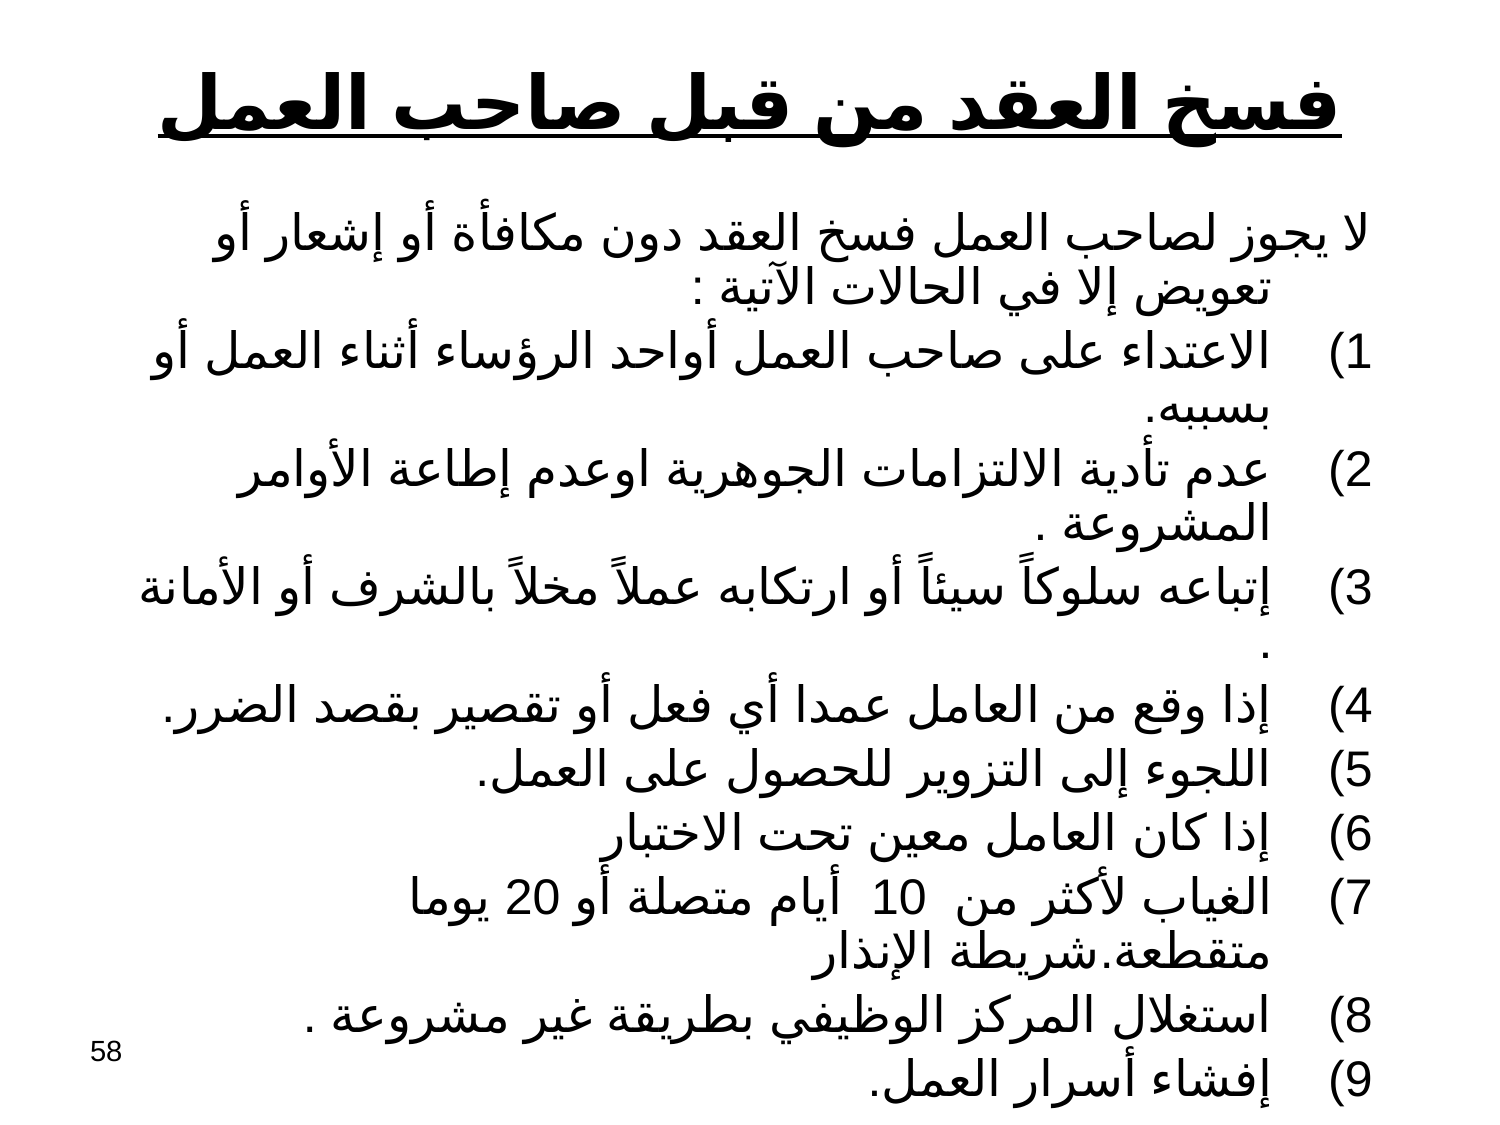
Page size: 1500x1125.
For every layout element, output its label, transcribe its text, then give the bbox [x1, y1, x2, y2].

slide_number 58 [74, 1024, 426, 1103]
subtitle لا يجوز لصاحب العمل فسخ العقد دون مكافأة أو إشعار أو تعويض إلا في الحالات الآتية : الاعتداء على صاحب العمل أواحد الرؤساء أثناء العمل أو بسببه. عدم تأدية الالتزامات الجوهرية اوعدم إطاعة الأوامر المشروعة . إتباعه سلوكاً سيئاً أو ارتكابه عملاً مخلاً بالشرف أو الأمانة . إذا وقع من العامل عمدا أي فعل أو تقصير بقصد الضرر. اللجوء إلى التزوير للحصول على العمل. إذا كان العامل معين تحت الاختبار الغياب لأكثر من 10 أيام متصلة أو 20 يوما متقطعة.شريطة الإنذار استغلال المركز الوظيفي بطريقة غير مشروعة . إفشاء أسرار العمل. م80 [112, 199, 1388, 1026]
title فسخ العقد من قبل صاحب العمل [112, 49, 1388, 151]
